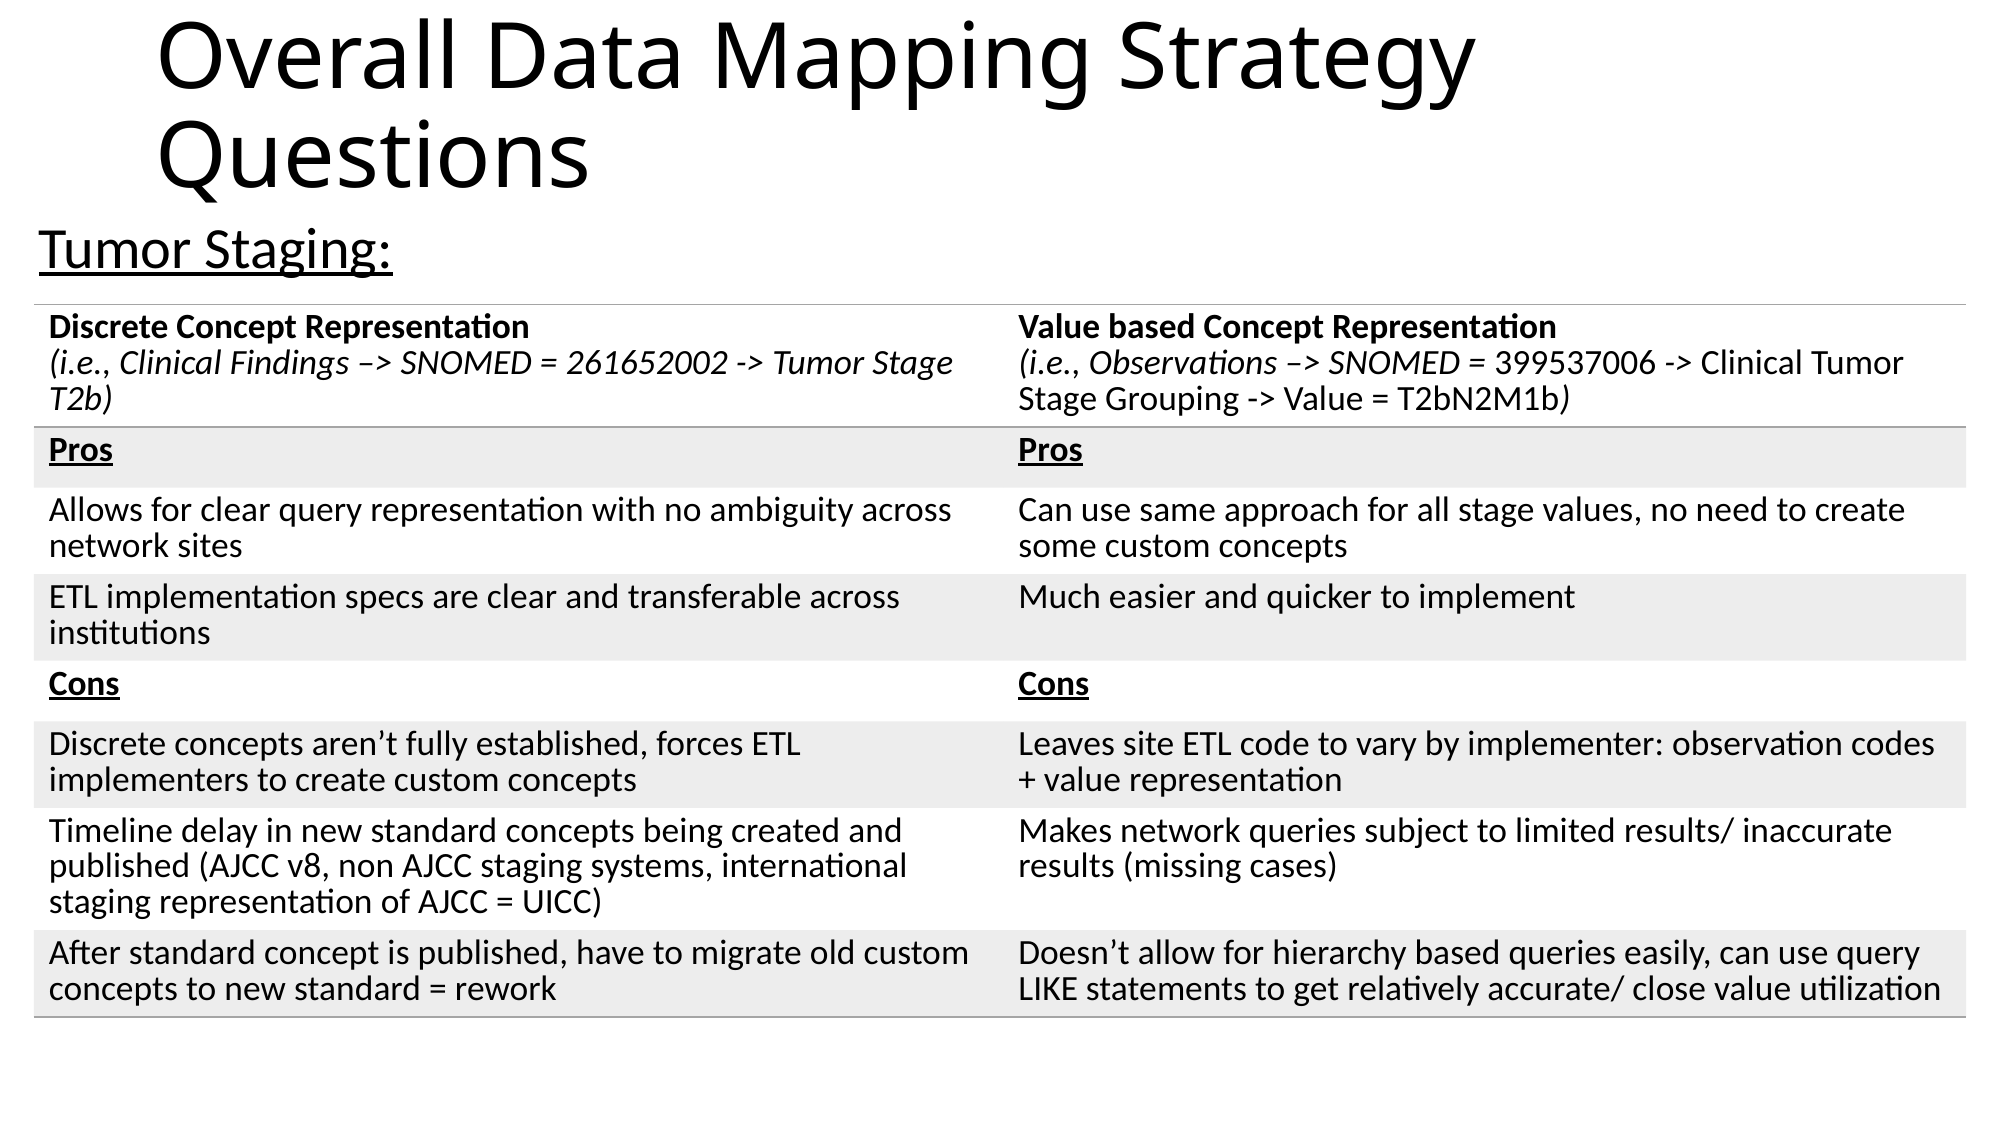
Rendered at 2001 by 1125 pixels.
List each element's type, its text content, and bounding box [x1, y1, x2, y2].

table_cell Timeline delay in new standard concepts being created and published (AJCC v8, non AJCC staging systems, international staging representation of AJCC = UICC) [34, 808, 1003, 930]
table_cell Pros [1003, 428, 1966, 488]
title Overall Data Mapping Strategy Questions [140, 0, 1866, 218]
table_cell ETL implementation specs are clear and transferable across institutions [34, 574, 1003, 661]
table_cell Cons [34, 661, 1003, 721]
table_cell Discrete concepts aren’t fully established, forces ETL implementers to create custom concepts [34, 721, 1003, 808]
table_cell Much easier and quicker to implement [1003, 574, 1966, 661]
table_cell Leaves site ETL code to vary by implementer: observation codes + value representation [1003, 721, 1966, 808]
table_cell Doesn’t allow for hierarchy based queries easily, can use query LIKE statements to get relatively accurate/ close value utilization [1003, 930, 1966, 1016]
table_cell Cons [1003, 661, 1966, 721]
table_cell After standard concept is published, have to migrate old custom concepts to new standard = rework [34, 930, 1003, 1016]
list Tumor Staging: [23, 210, 1749, 925]
table_cell Allows for clear query representation with no ambiguity across network sites [34, 488, 1003, 574]
table_header Value based Concept Representation (i.e., Observations –> SNOMED = 399537006 -> Clinical Tumor Stage Grouping -> Value = T2bN2M1b) [1003, 305, 1966, 426]
table_header Discrete Concept Representation (i.e., Clinical Findings –> SNOMED = 261652002 -> Tumor Stage T2b) [34, 305, 1003, 426]
table_cell Can use same approach for all stage values, no need to create some custom concepts [1003, 488, 1966, 574]
table_cell Makes network queries subject to limited results/ inaccurate results (missing cases) [1003, 808, 1966, 930]
table_cell Pros [34, 428, 1003, 488]
